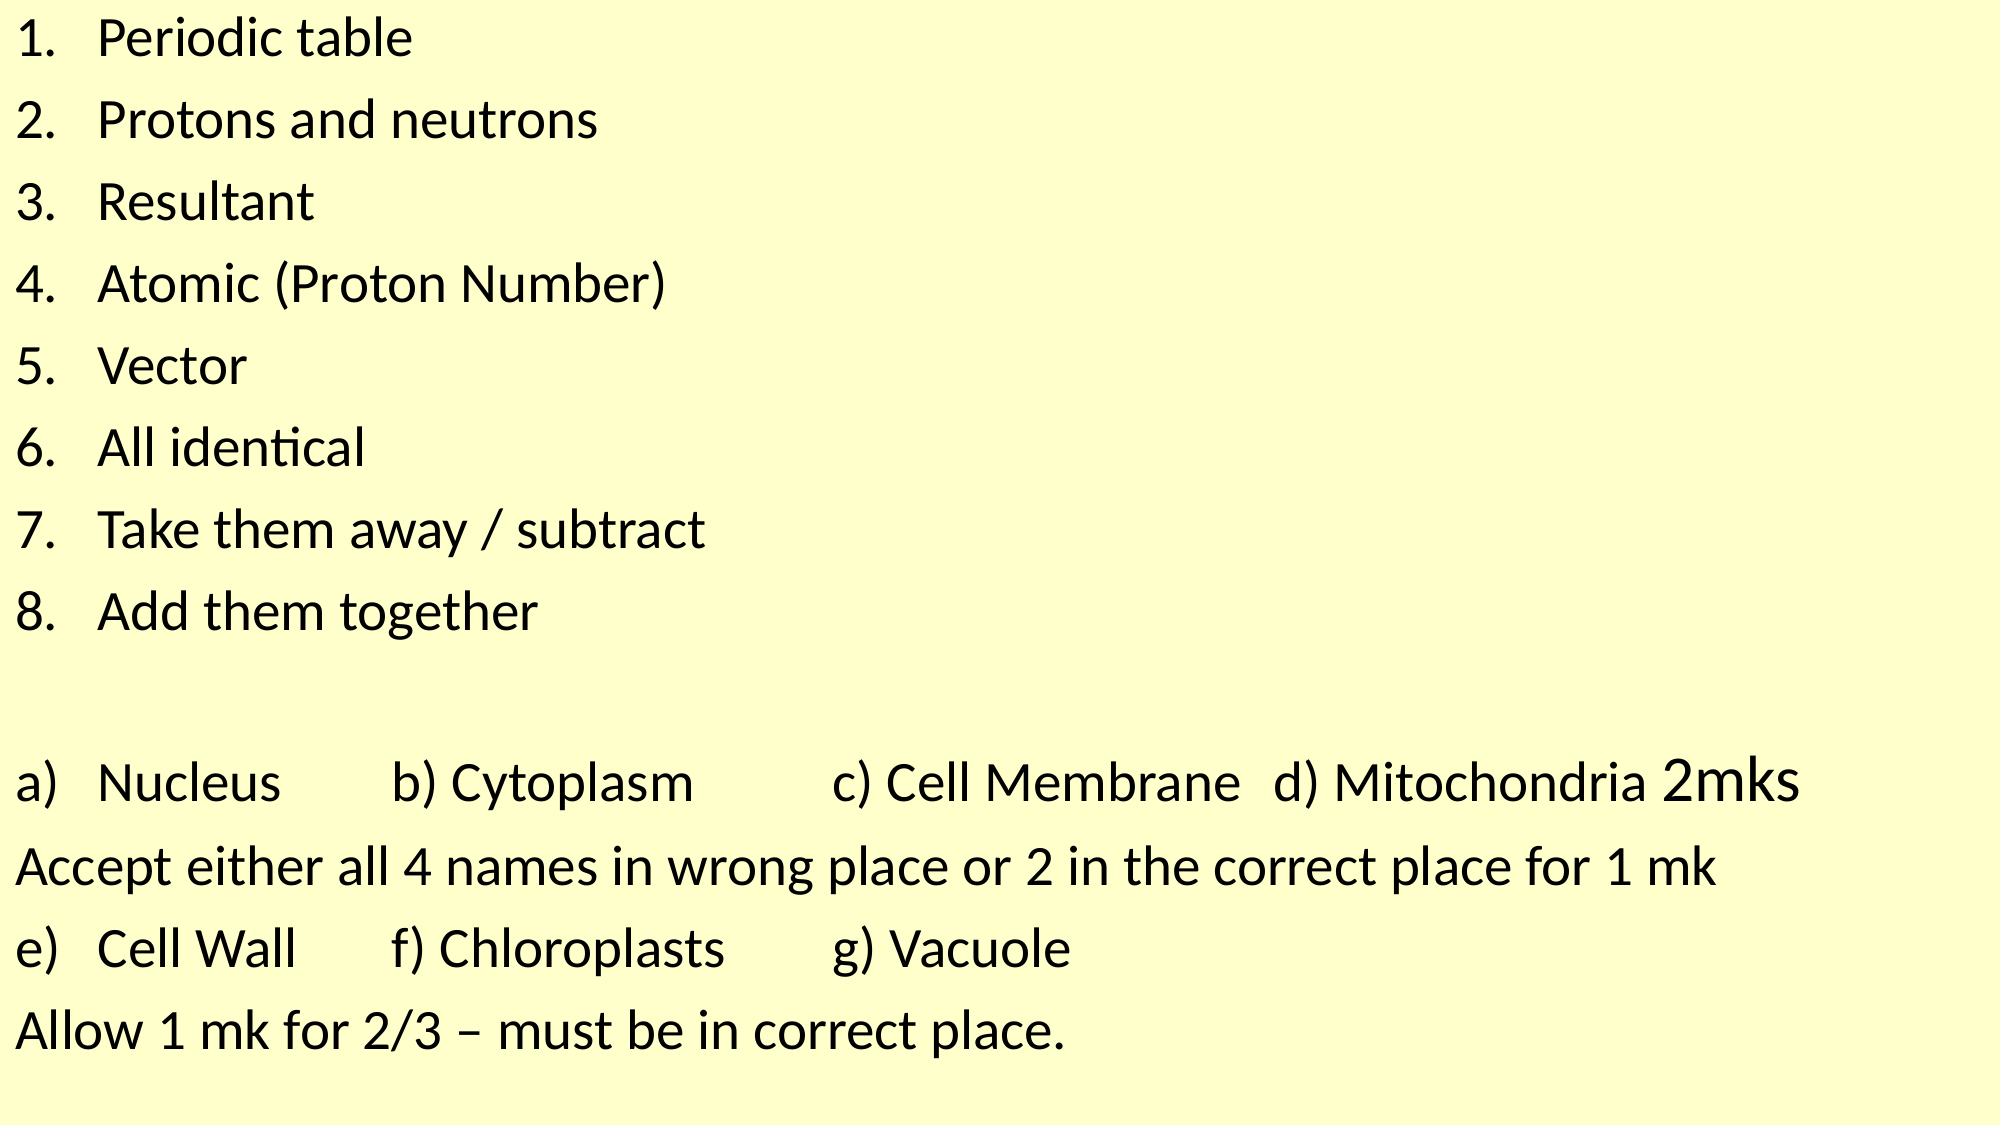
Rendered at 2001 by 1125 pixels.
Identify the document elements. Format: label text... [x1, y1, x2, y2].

list Periodic table Protons and neutrons Resultant Atomic (Proton Number) Vector All identical Take them away / subtract Add them together Nucleus b) Cytoplasm c) Cell Membrane d) Mitochondria 2mks Accept either all 4 names in wrong place or 2 in the correct place for 1 mk Cell Wall f) Chloroplasts g) Vacuole Allow 1 mk for 2/3 – must be in correct place. [0, 0, 2000, 1125]
